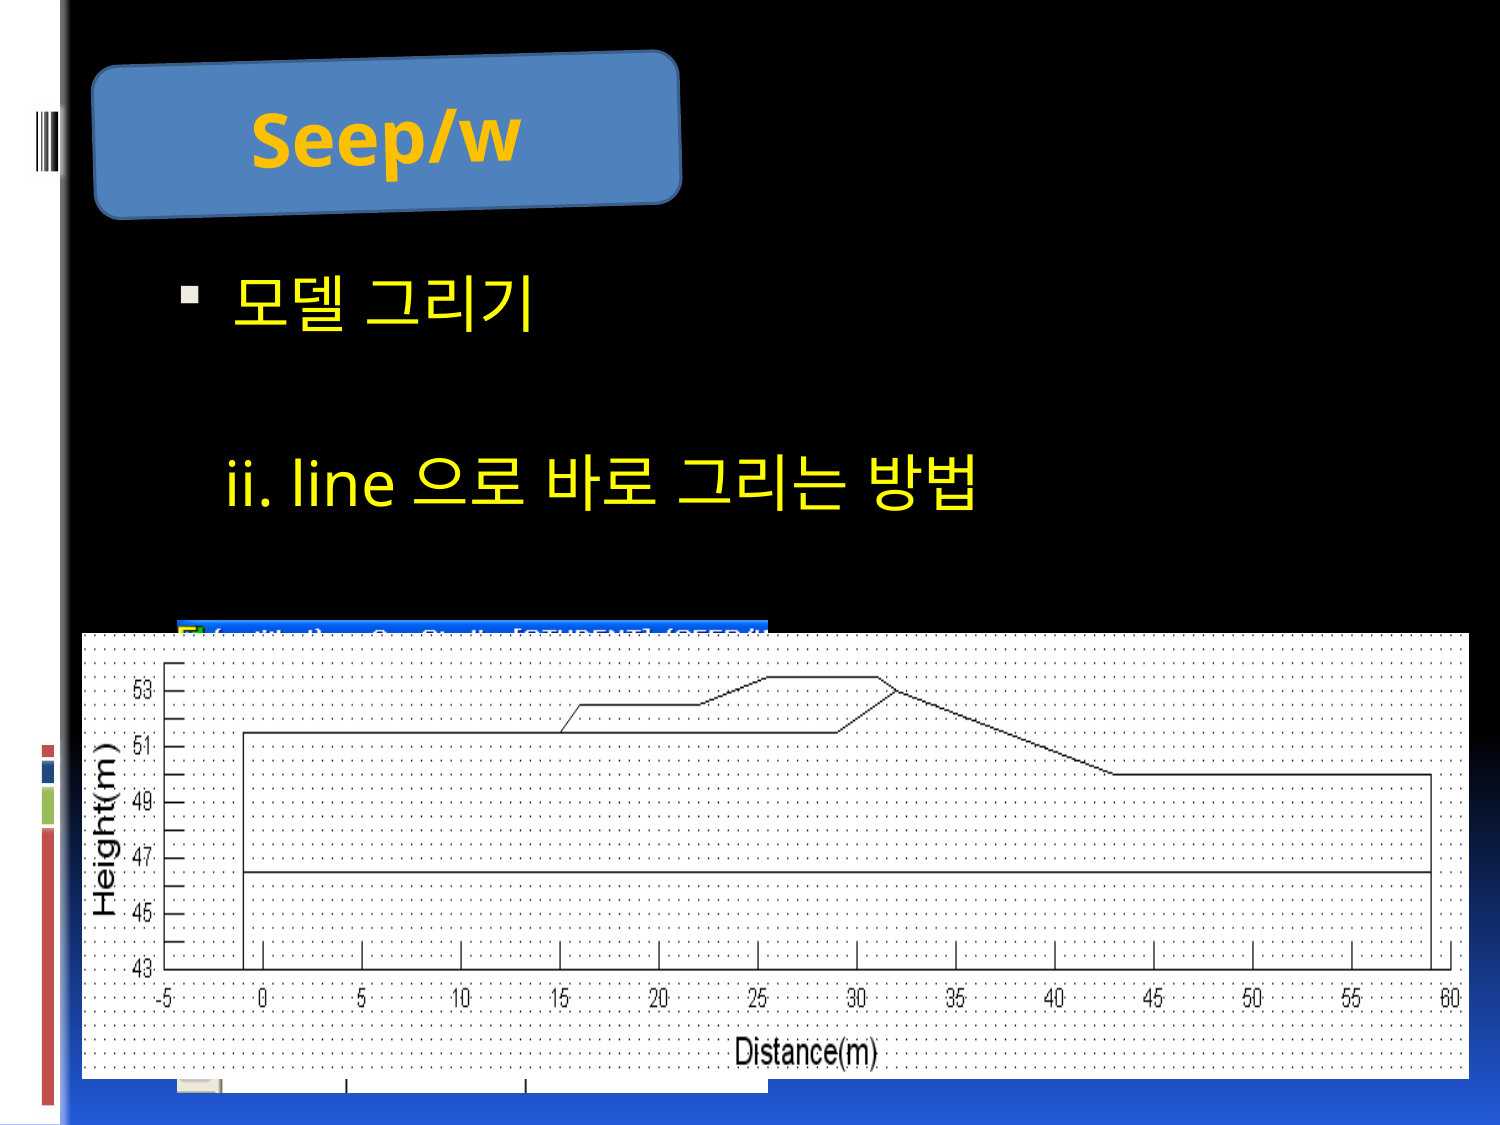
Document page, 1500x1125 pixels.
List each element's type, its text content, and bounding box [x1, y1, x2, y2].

picture [81, 632, 1470, 1079]
picture [176, 1089, 769, 1093]
text_box Seep/w [90, 49, 683, 221]
list 모델 그리기 ii. line으로 바로 그리는 방법 [150, 257, 1425, 626]
picture [176, 619, 769, 627]
